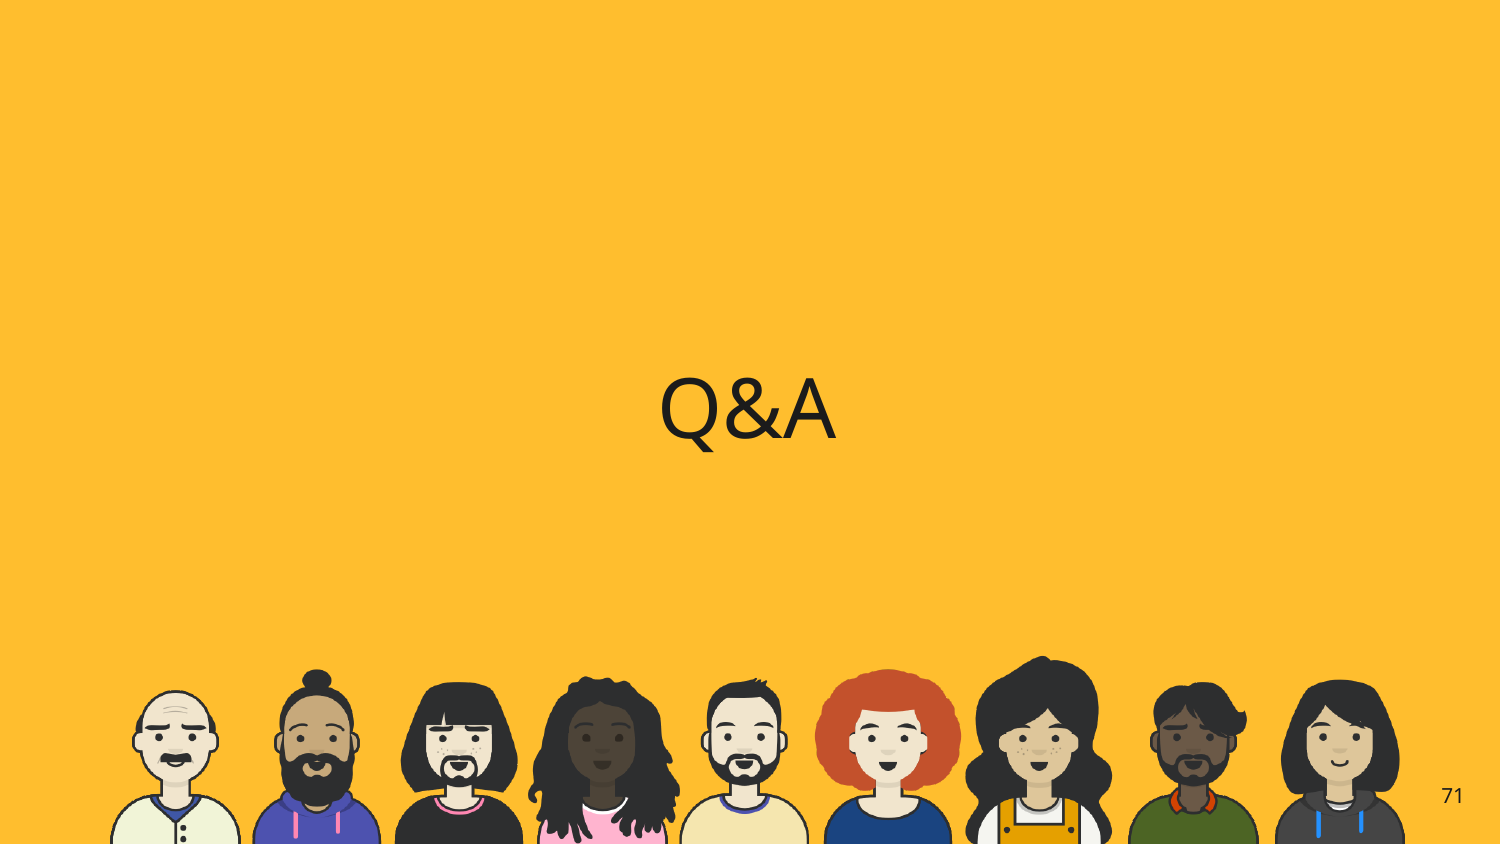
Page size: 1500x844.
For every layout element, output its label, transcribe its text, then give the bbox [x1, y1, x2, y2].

picture [91, 610, 1424, 844]
title Q&A [48, 336, 1446, 475]
slide_number 71 [1389, 764, 1480, 830]
